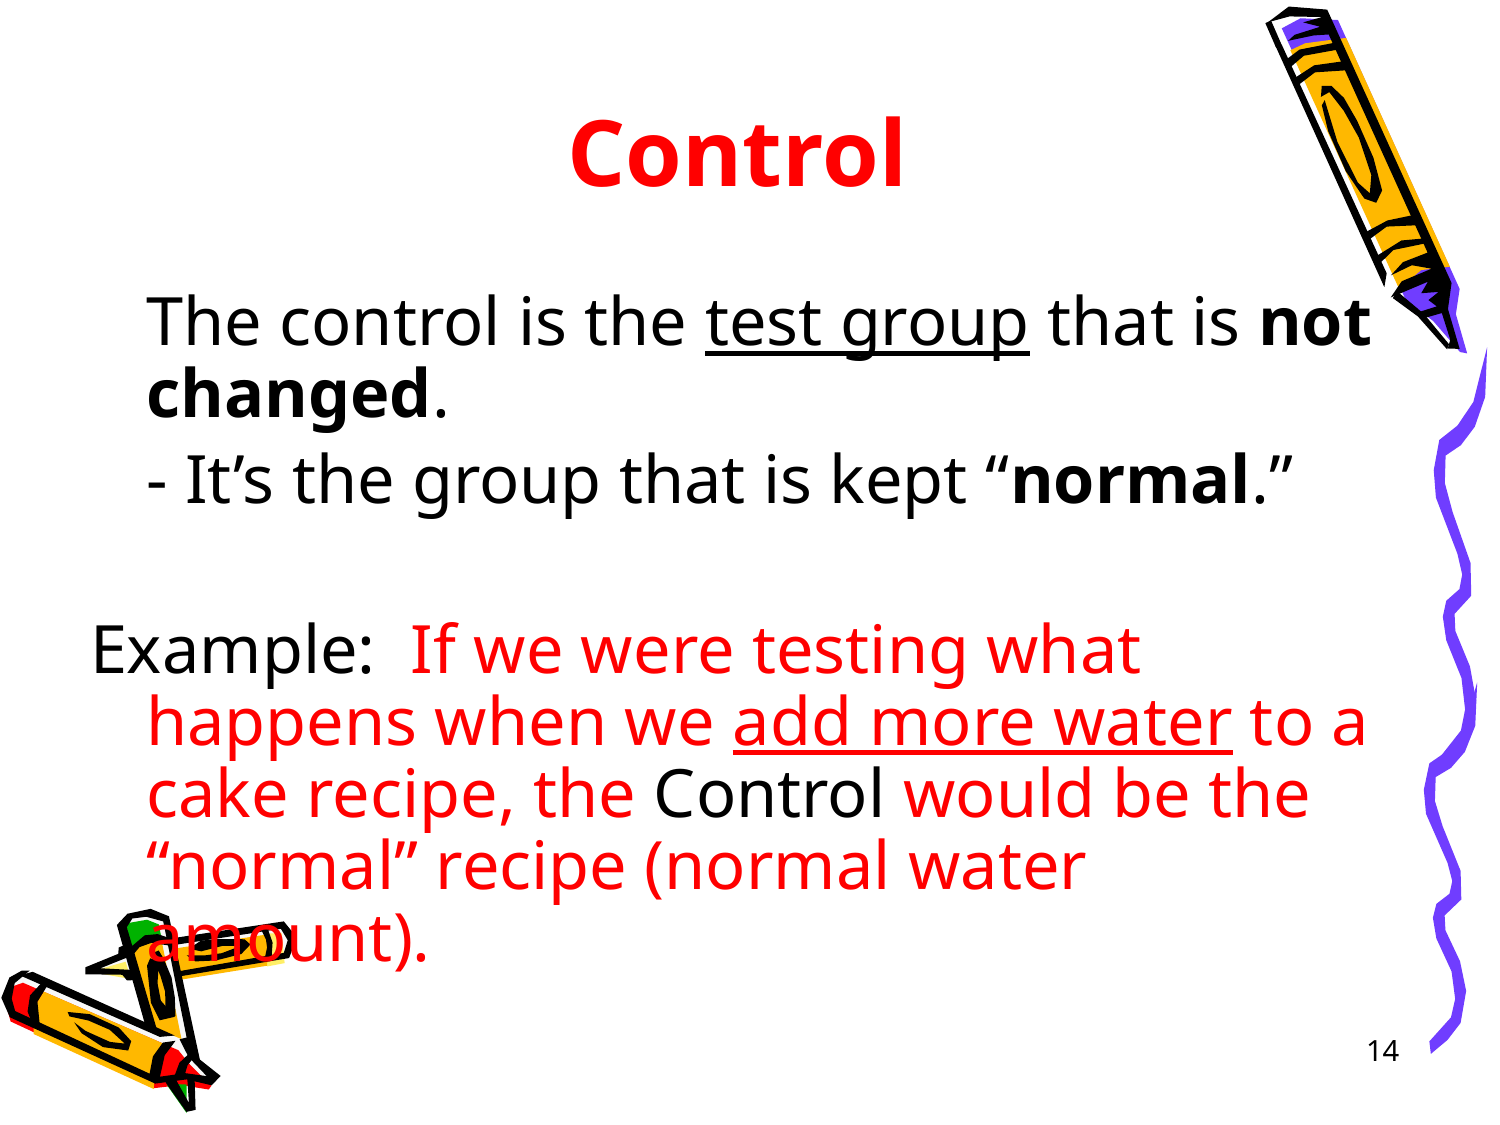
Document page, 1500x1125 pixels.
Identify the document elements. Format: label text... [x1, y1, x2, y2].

list The control is the test group that is not changed. - It’s the group that is kept “normal.” Example: If we were testing what happens when we add more water to a cake recipe, the Control would be the “normal” recipe (normal water amount). [74, 237, 1401, 1125]
slide_number 14 [1101, 1024, 1415, 1101]
title Control [62, 37, 1413, 213]
